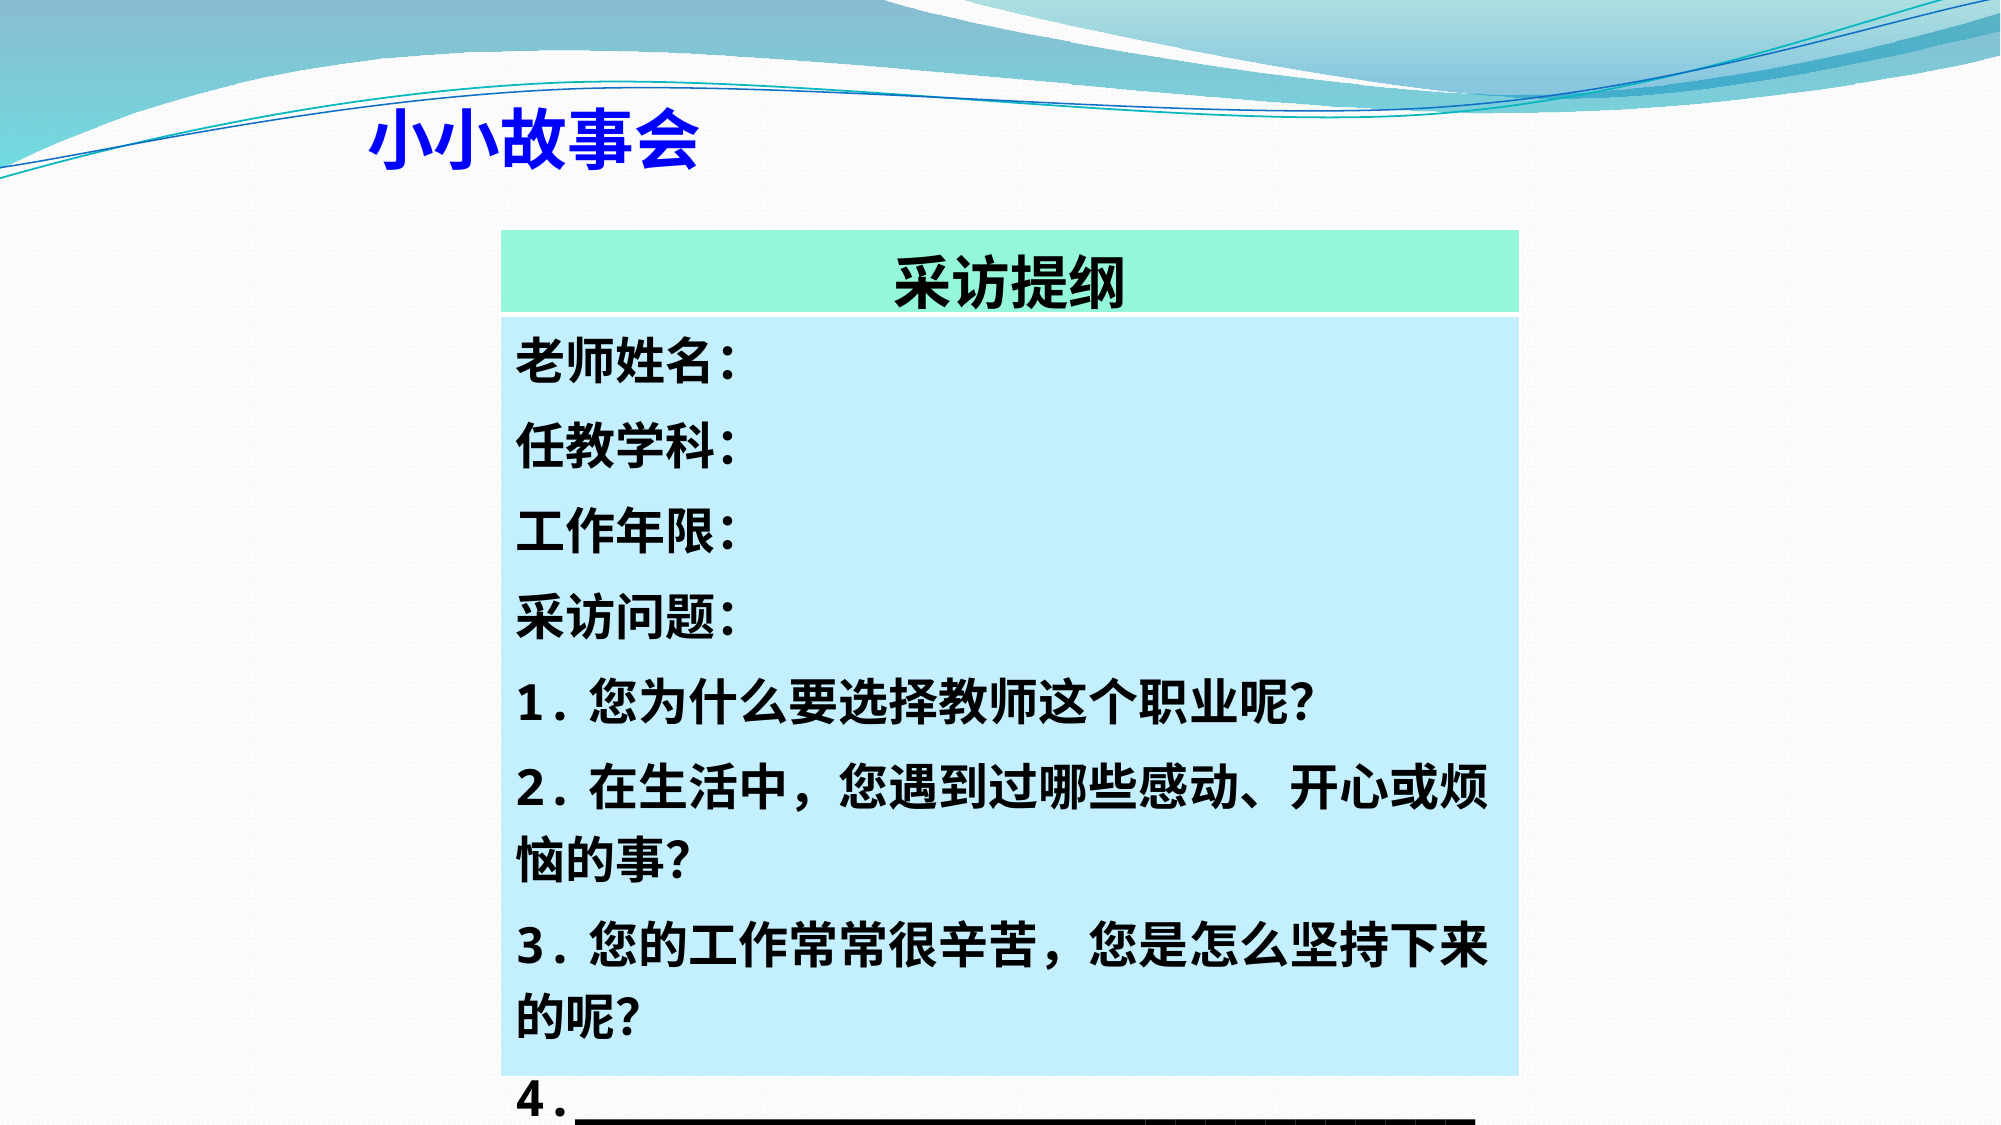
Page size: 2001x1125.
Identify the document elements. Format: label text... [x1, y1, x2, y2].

text_box 小小故事会 [352, 90, 716, 185]
table_cell 老师姓名： 任教学科： 工作年限： 采访问题： 1.您为什么要选择教师这个职业呢？ 2.在生活中，您遇到过哪些感动、开心或烦恼的事？ 3.您的工作常常很辛苦，您是怎么坚持下来的呢？ 4.____________________________________ [501, 317, 1519, 1076]
table_header 采访提纲 [501, 230, 1519, 312]
